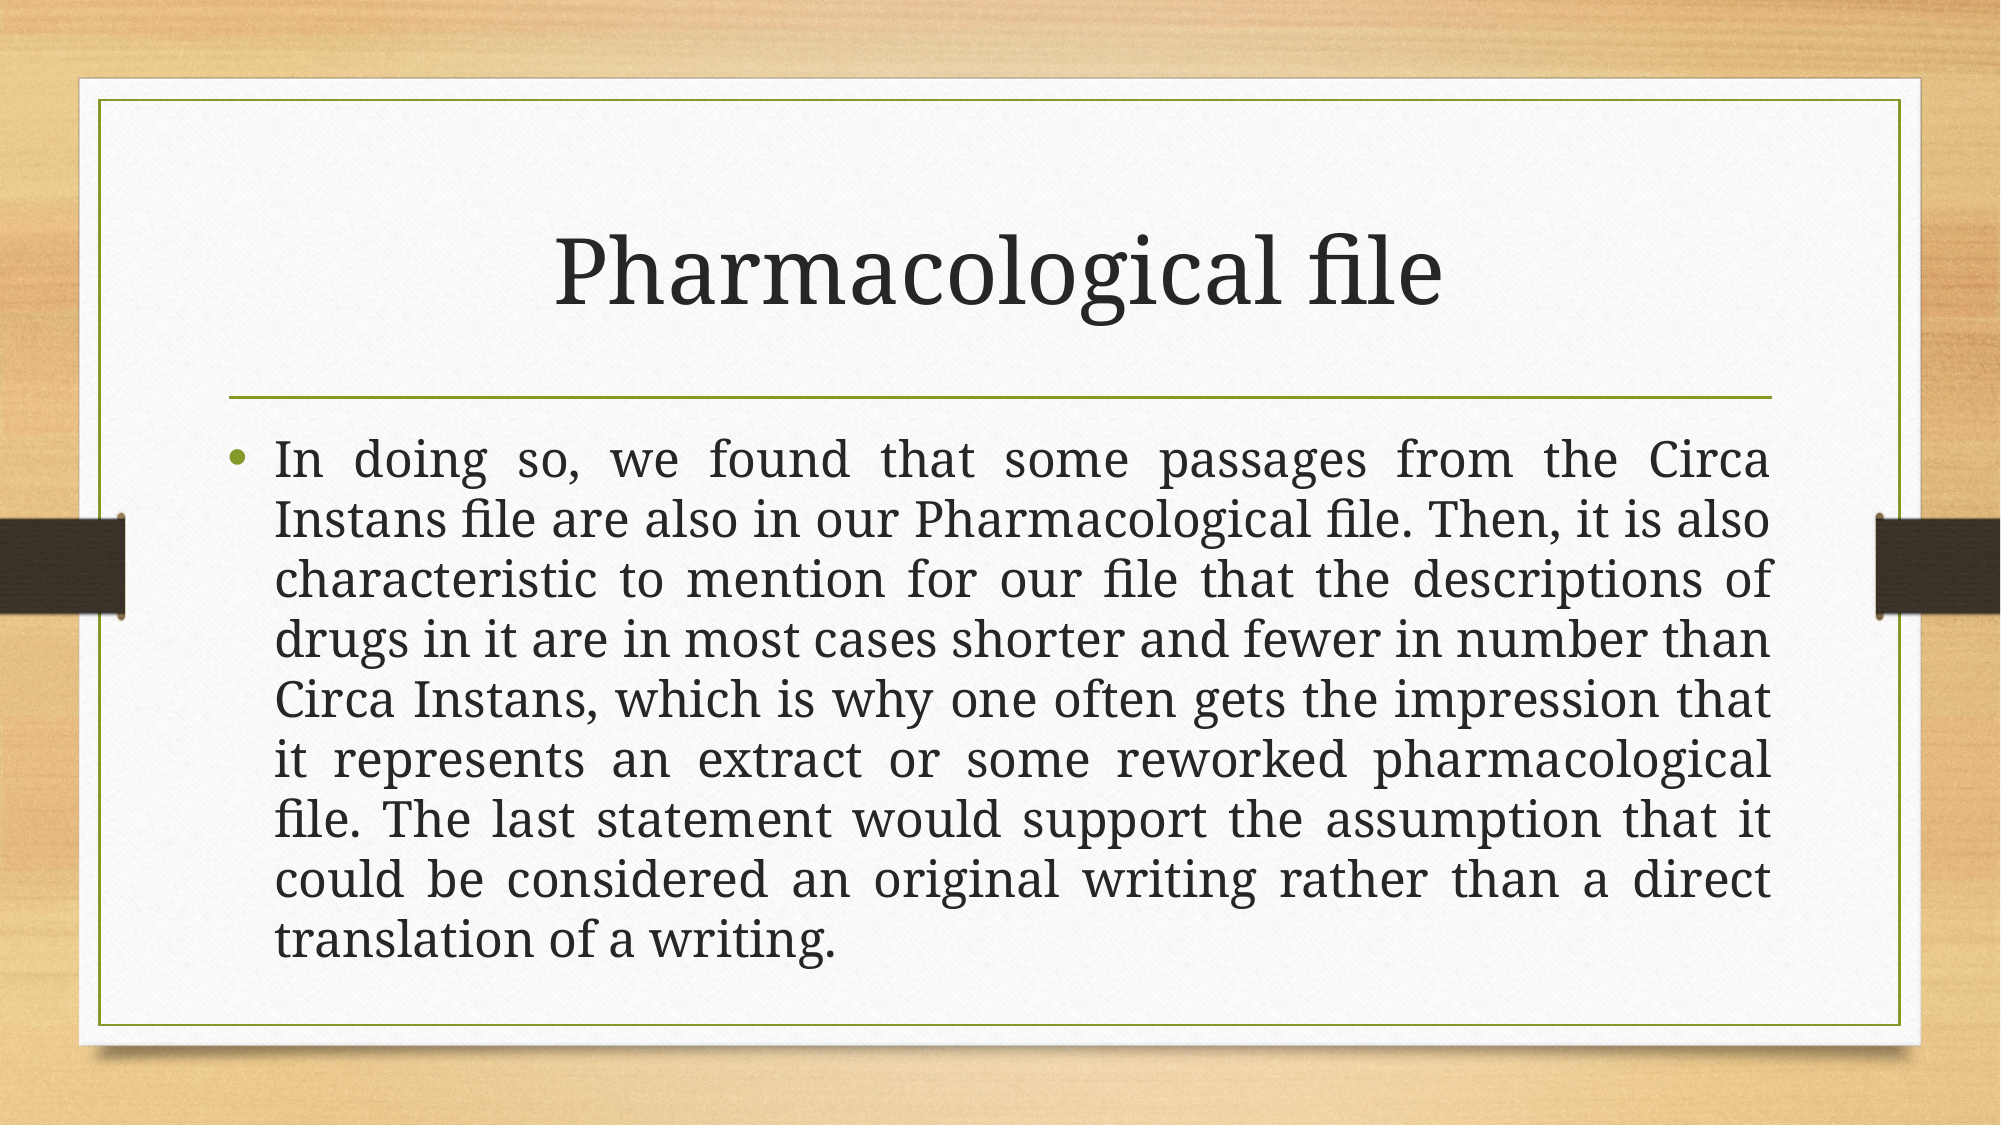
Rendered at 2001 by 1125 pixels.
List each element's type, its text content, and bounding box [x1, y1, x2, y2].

title Pharmacological file [212, 161, 1788, 375]
list In doing so, we found that some passages from the Circa Instans file are also in our Pharmacological file. Then, it is also characteristic to mention for our file that the descriptions of drugs in it are in most cases shorter and fewer in number than Circa Instans, which is why one often gets the impression that it represents an extract or some reworked pharmacological file. The last statement would support the assumption that it could be considered an original writing rather than a direct translation of a writing. [212, 419, 1788, 964]
picture [0, 0, 2001, 1125]
